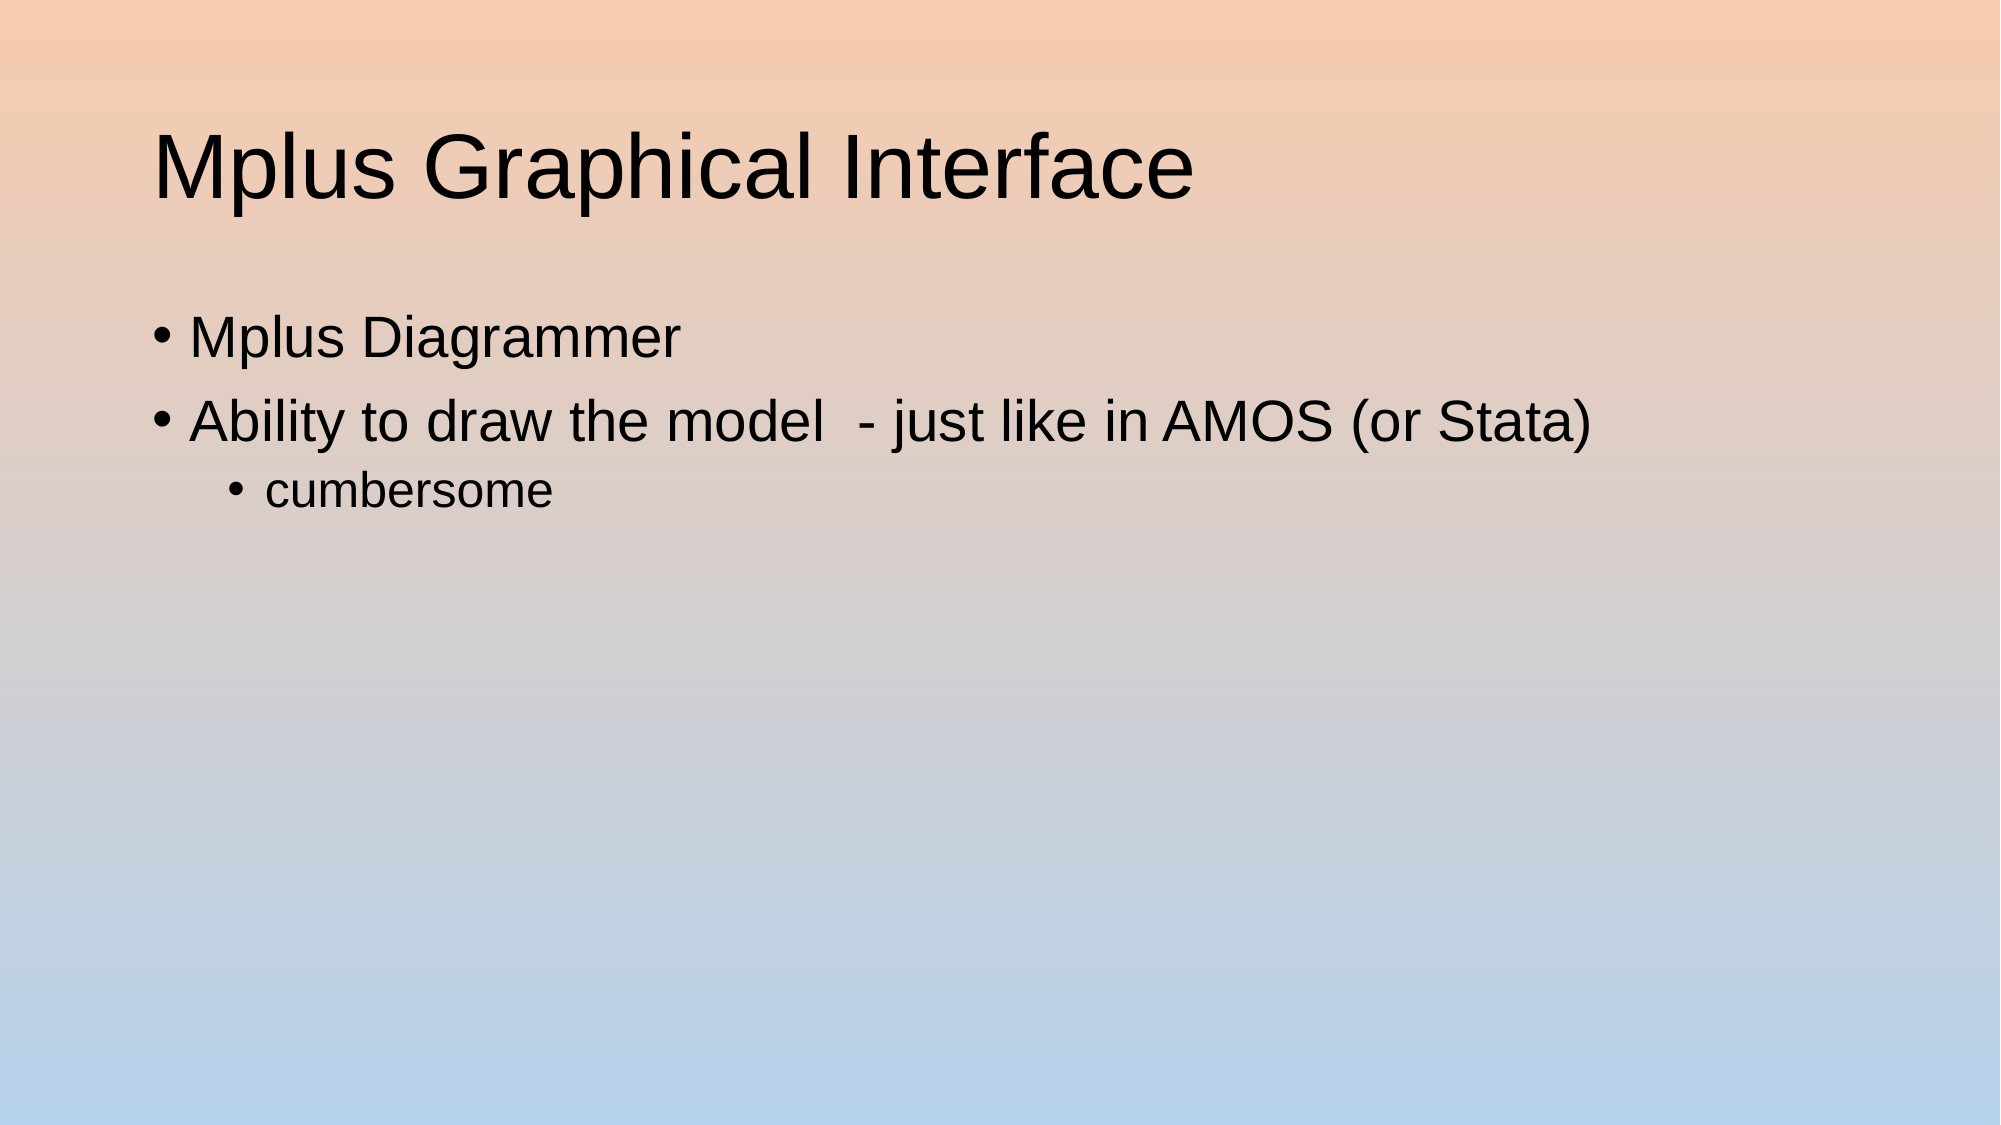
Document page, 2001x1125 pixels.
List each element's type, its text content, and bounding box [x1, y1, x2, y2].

list Mplus Diagrammer Ability to draw the model - just like in AMOS (or Stata) cumbersome [137, 299, 1863, 1014]
title Mplus Graphical Interface [137, 59, 1863, 278]
